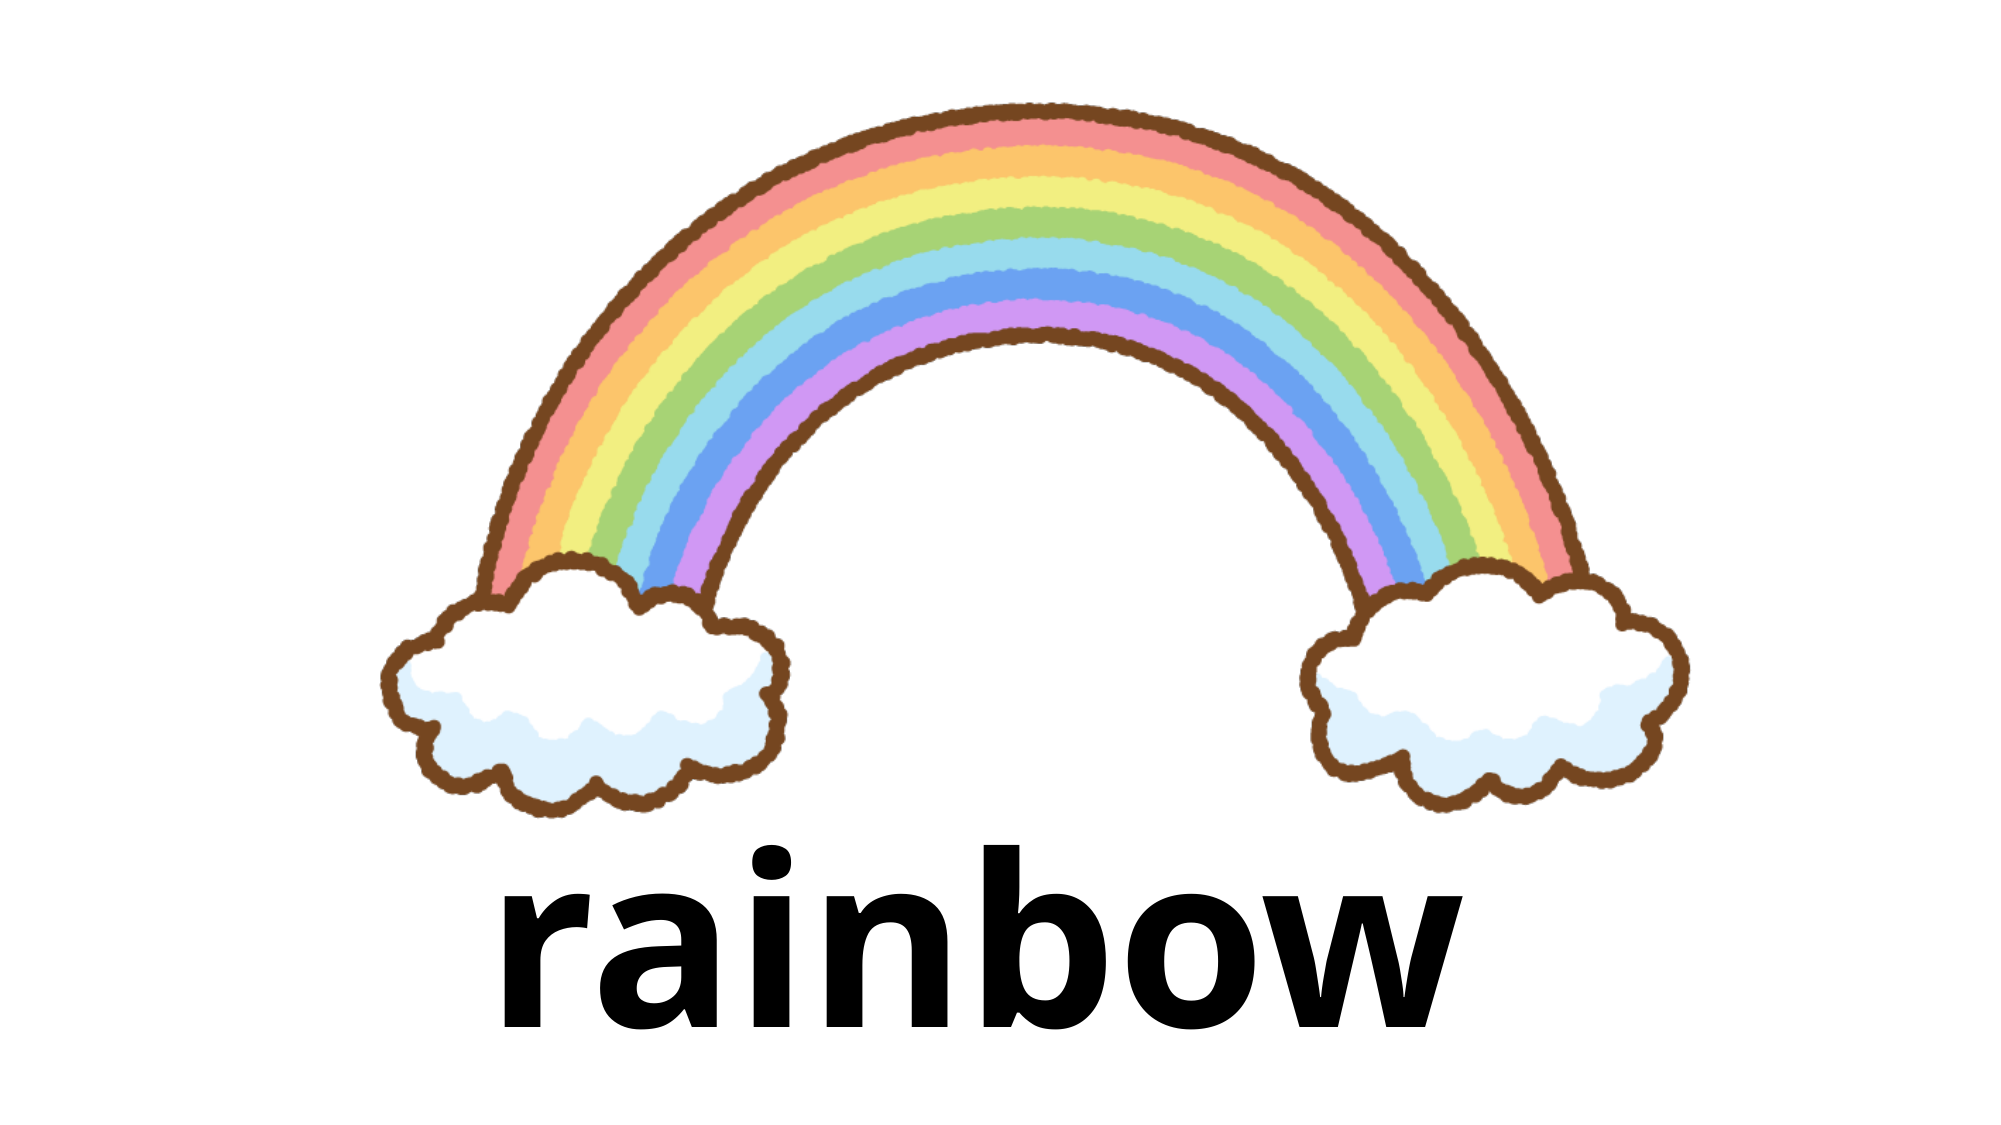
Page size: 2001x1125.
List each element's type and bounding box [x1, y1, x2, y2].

picture [330, 0, 1741, 1125]
